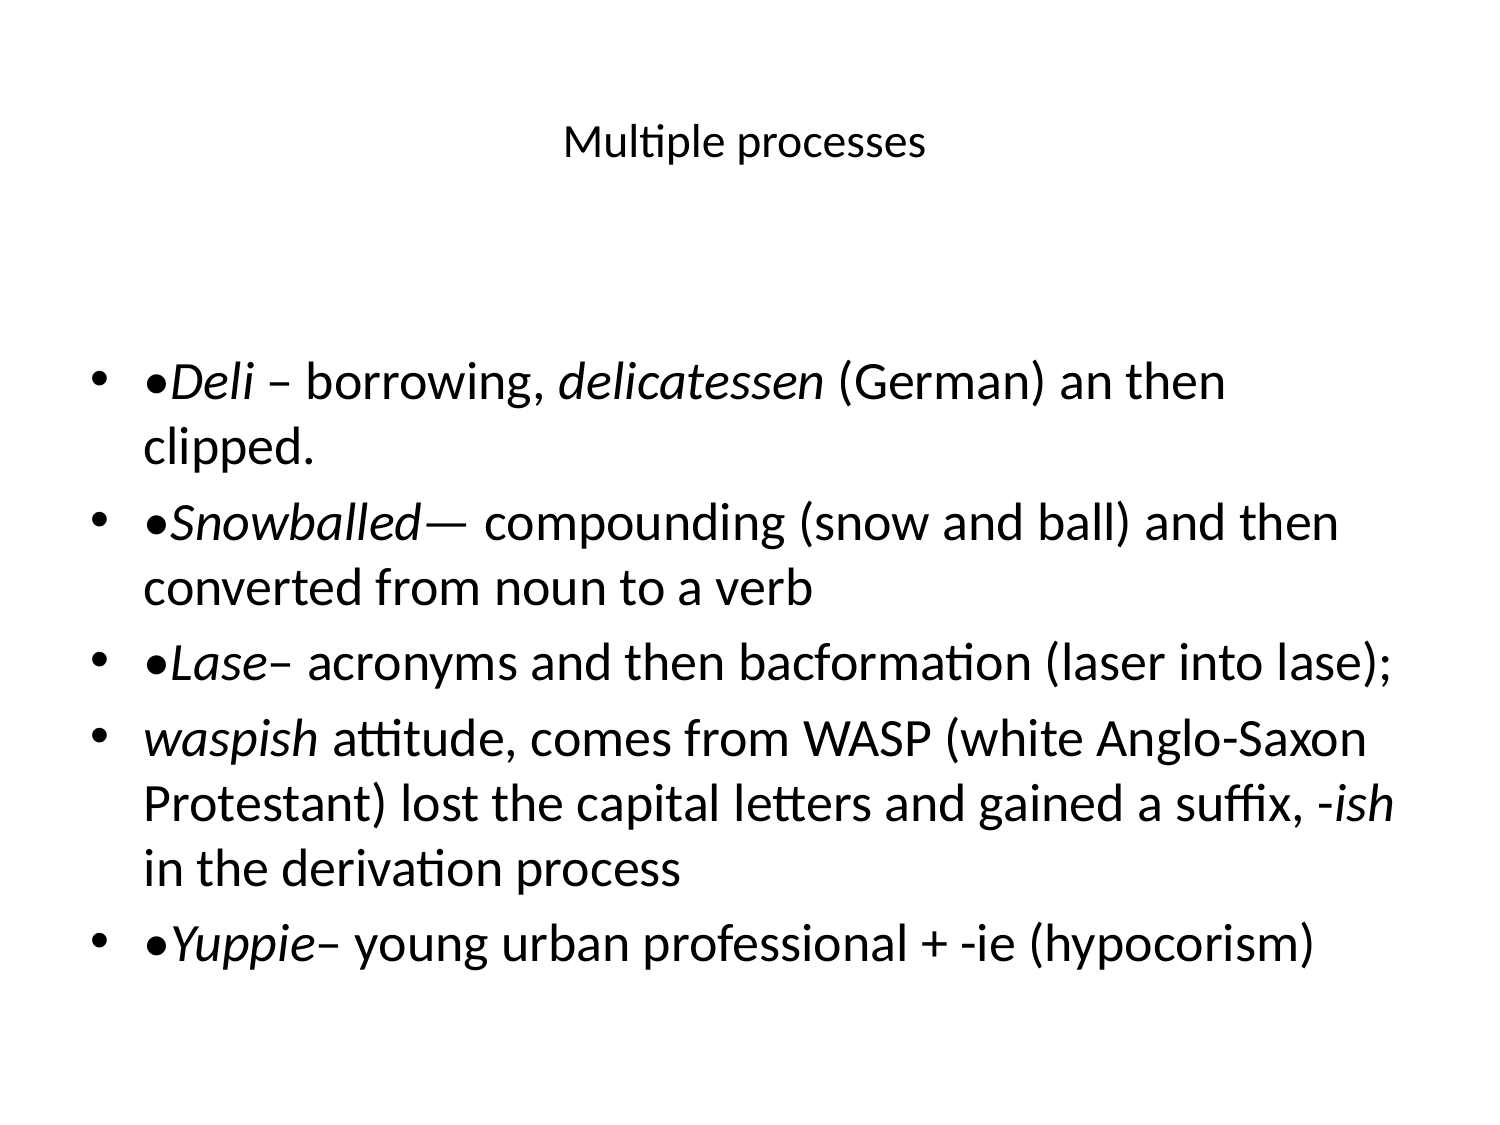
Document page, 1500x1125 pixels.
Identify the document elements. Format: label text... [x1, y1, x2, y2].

title Multiple processes [75, 45, 1425, 233]
list •Deli – borrowing, delicatessen (German) an then clipped. •Snowballed— compounding (snow and ball) and then converted from noun to a verb •Lase– acronyms and then bacformation (laser into lase); waspish attitude, comes from WASP (white Anglo-Saxon Protestant) lost the capital letters and gained a suffix, -ish in the derivation process •Yuppie– young urban professional + -ie (hypocorism) [75, 262, 1425, 1005]
